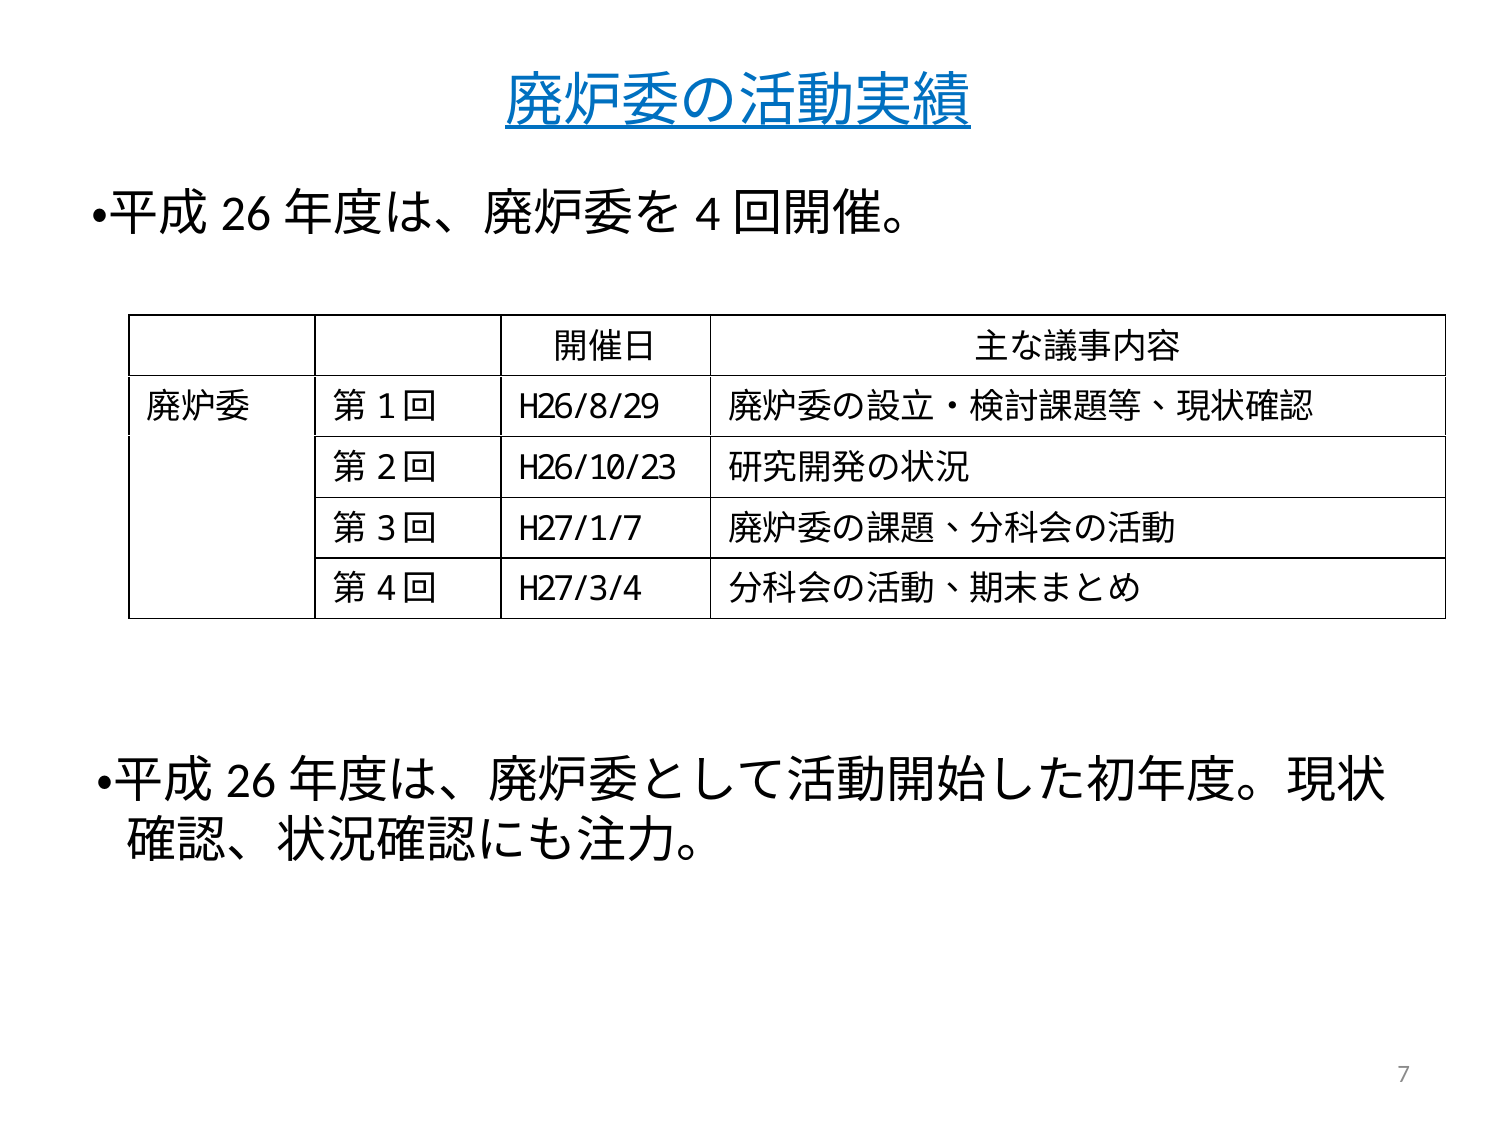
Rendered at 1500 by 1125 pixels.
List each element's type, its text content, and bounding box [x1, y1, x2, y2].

list ・平成26年度は、廃炉委を4回開催。 [76, 172, 1414, 279]
picture [17, 314, 1449, 679]
title 廃炉委の活動実績 [301, 45, 1176, 149]
slide_number 7 [1074, 1042, 1425, 1103]
text_box ・平成26年度は、廃炉委として活動開始した初年度。現状確認、状況確認にも注力。 [81, 739, 1419, 882]
